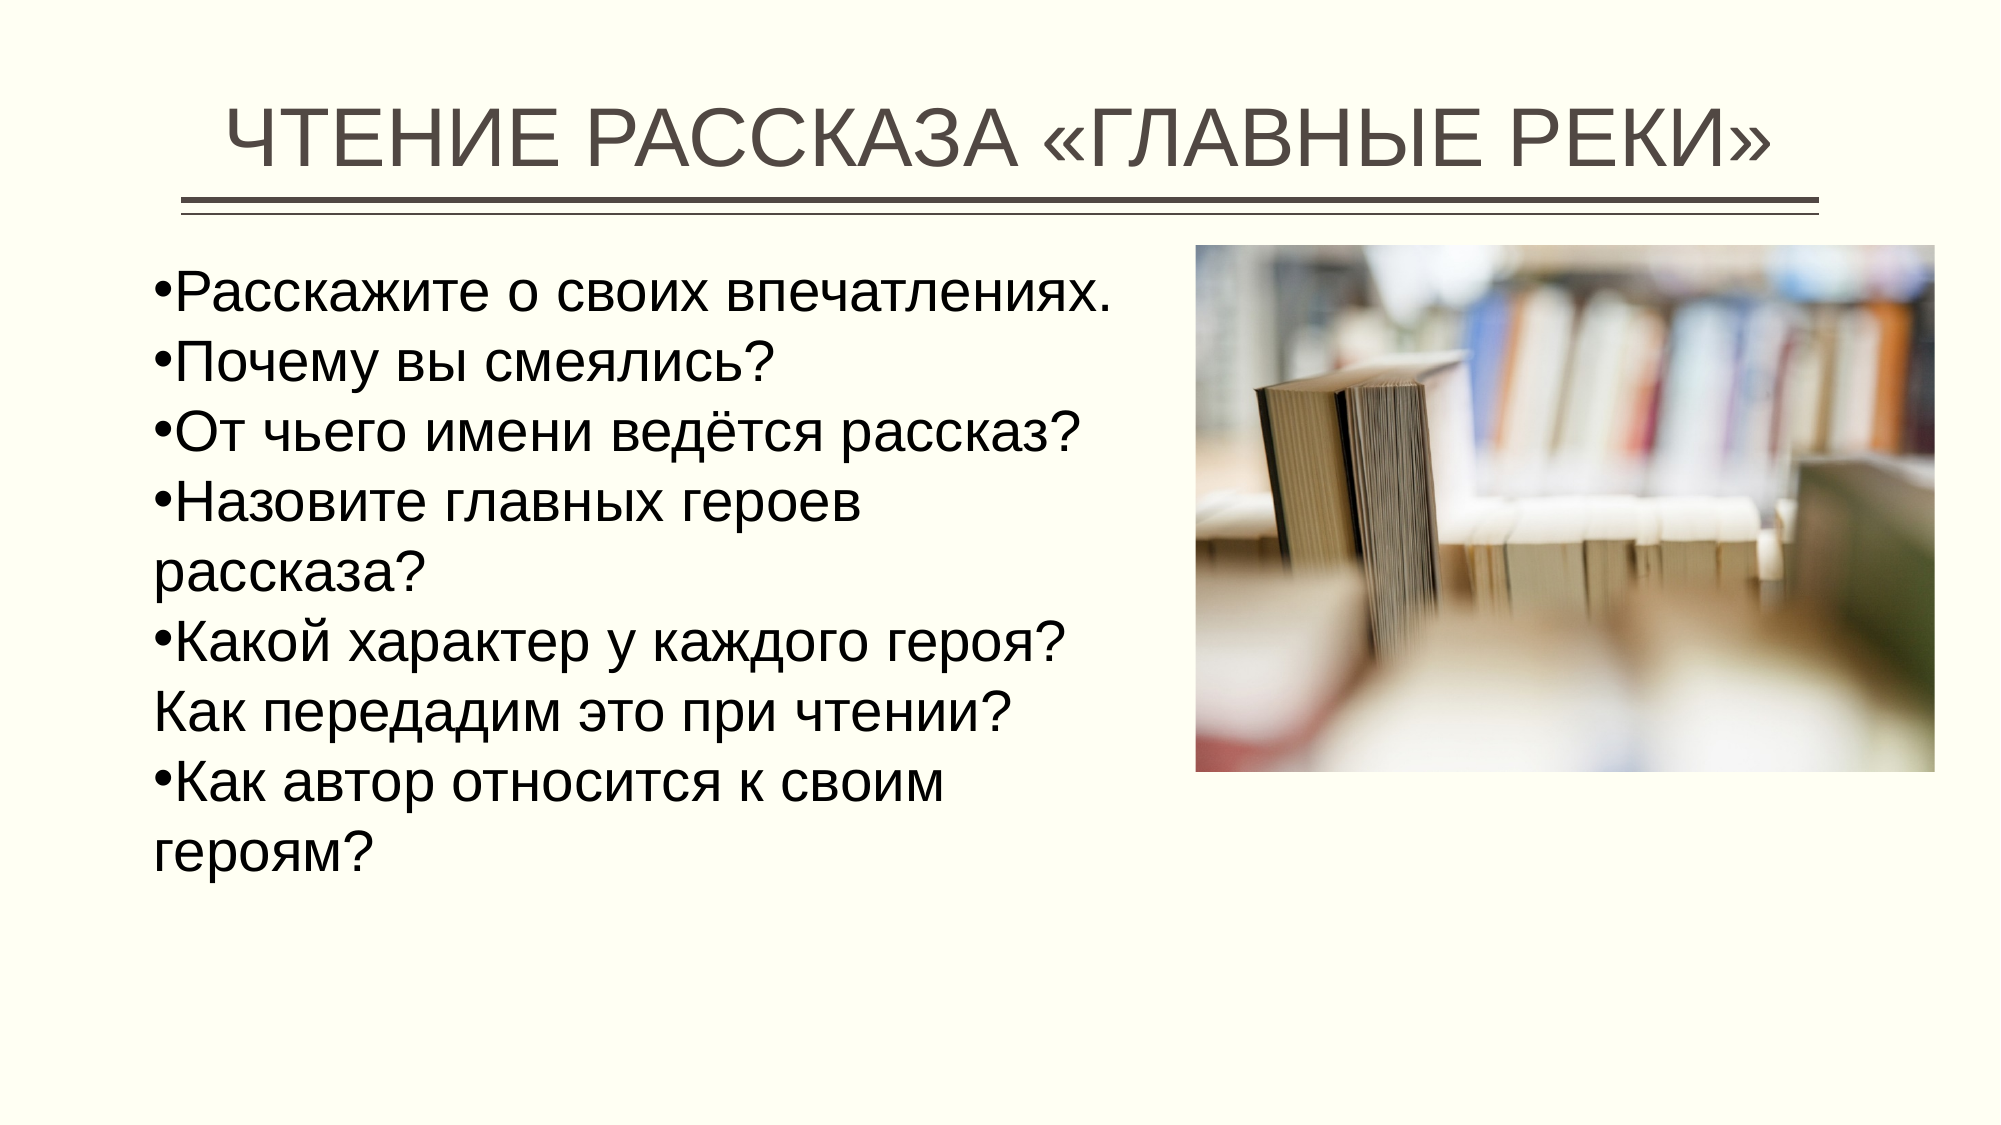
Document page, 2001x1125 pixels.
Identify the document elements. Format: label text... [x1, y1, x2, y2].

picture [1195, 245, 1935, 772]
title ЧТЕНИЕ РАССКАЗА «ГЛАВНЫЕ РЕКИ» [181, 12, 1819, 193]
text_box Расскажите о своих впечатлениях. Почему вы смеялись? От чьего имени ведётся рассказ? Назовите главных героев рассказа? Какой характер у каждого героя? Как передадим это при чтении? Как автор относится к своим героям? [139, 245, 1140, 891]
